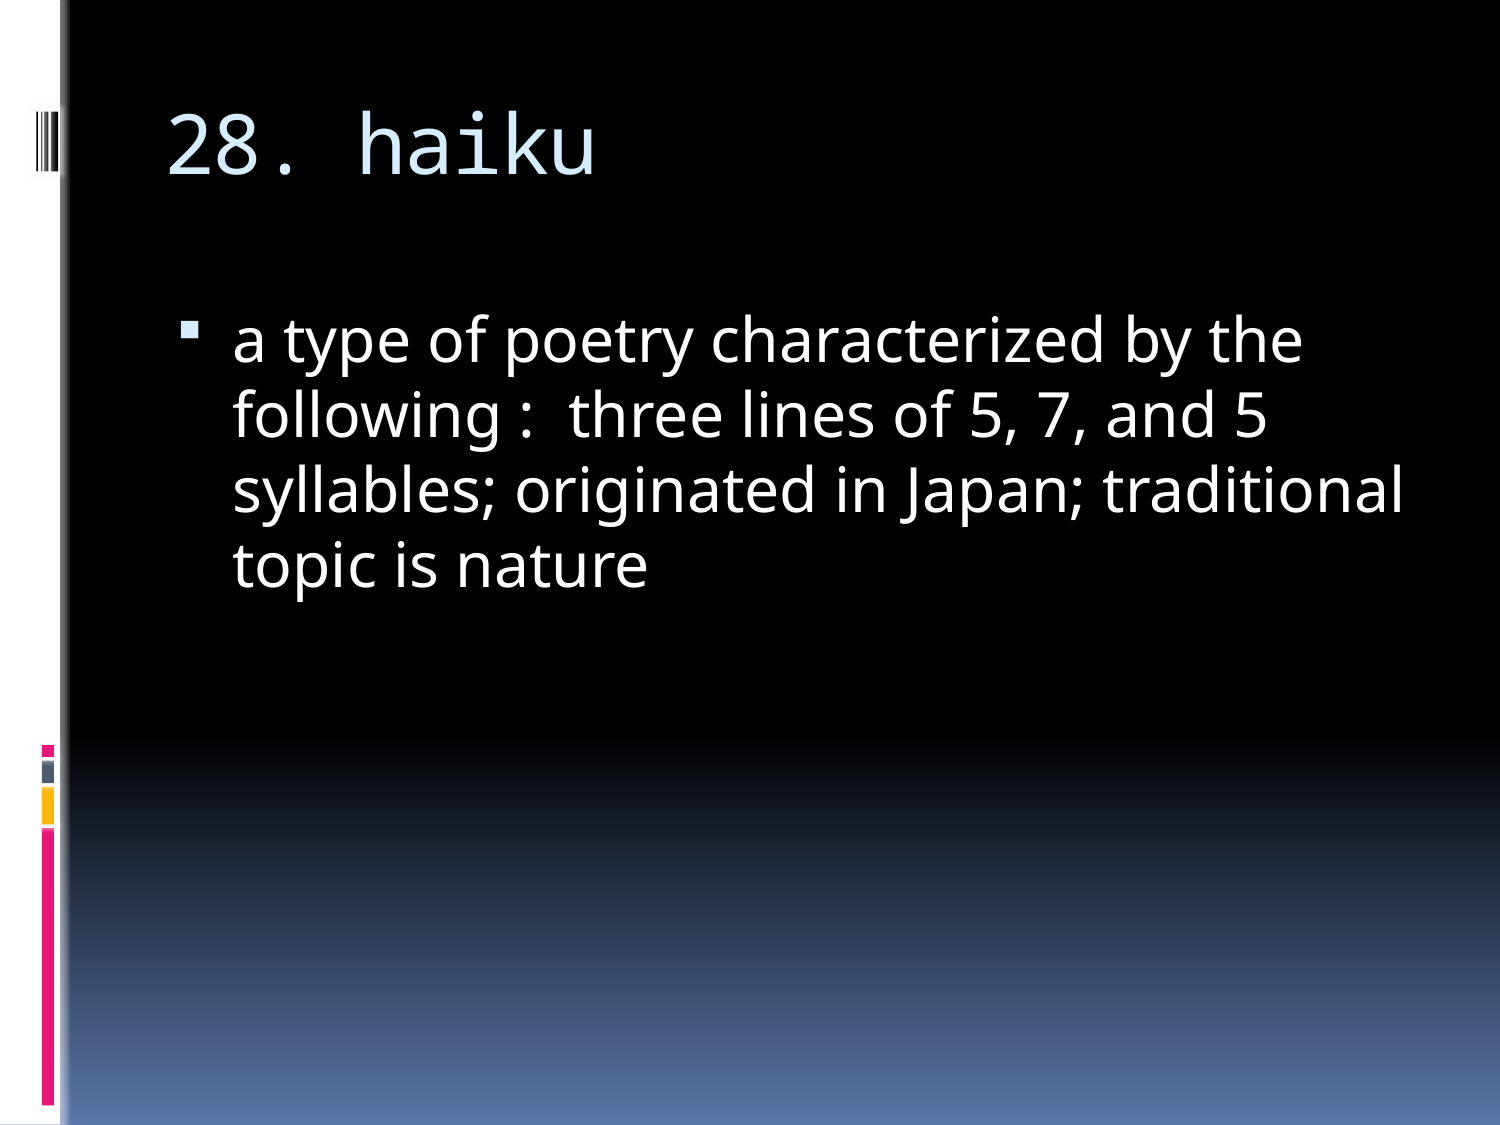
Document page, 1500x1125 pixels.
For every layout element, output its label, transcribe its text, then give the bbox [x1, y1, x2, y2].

list a type of poetry characterized by the following : three lines of 5, 7, and 5 syllables; originated in Japan; traditional topic is nature [150, 292, 1425, 1043]
title 28. haiku [150, 83, 1425, 234]
